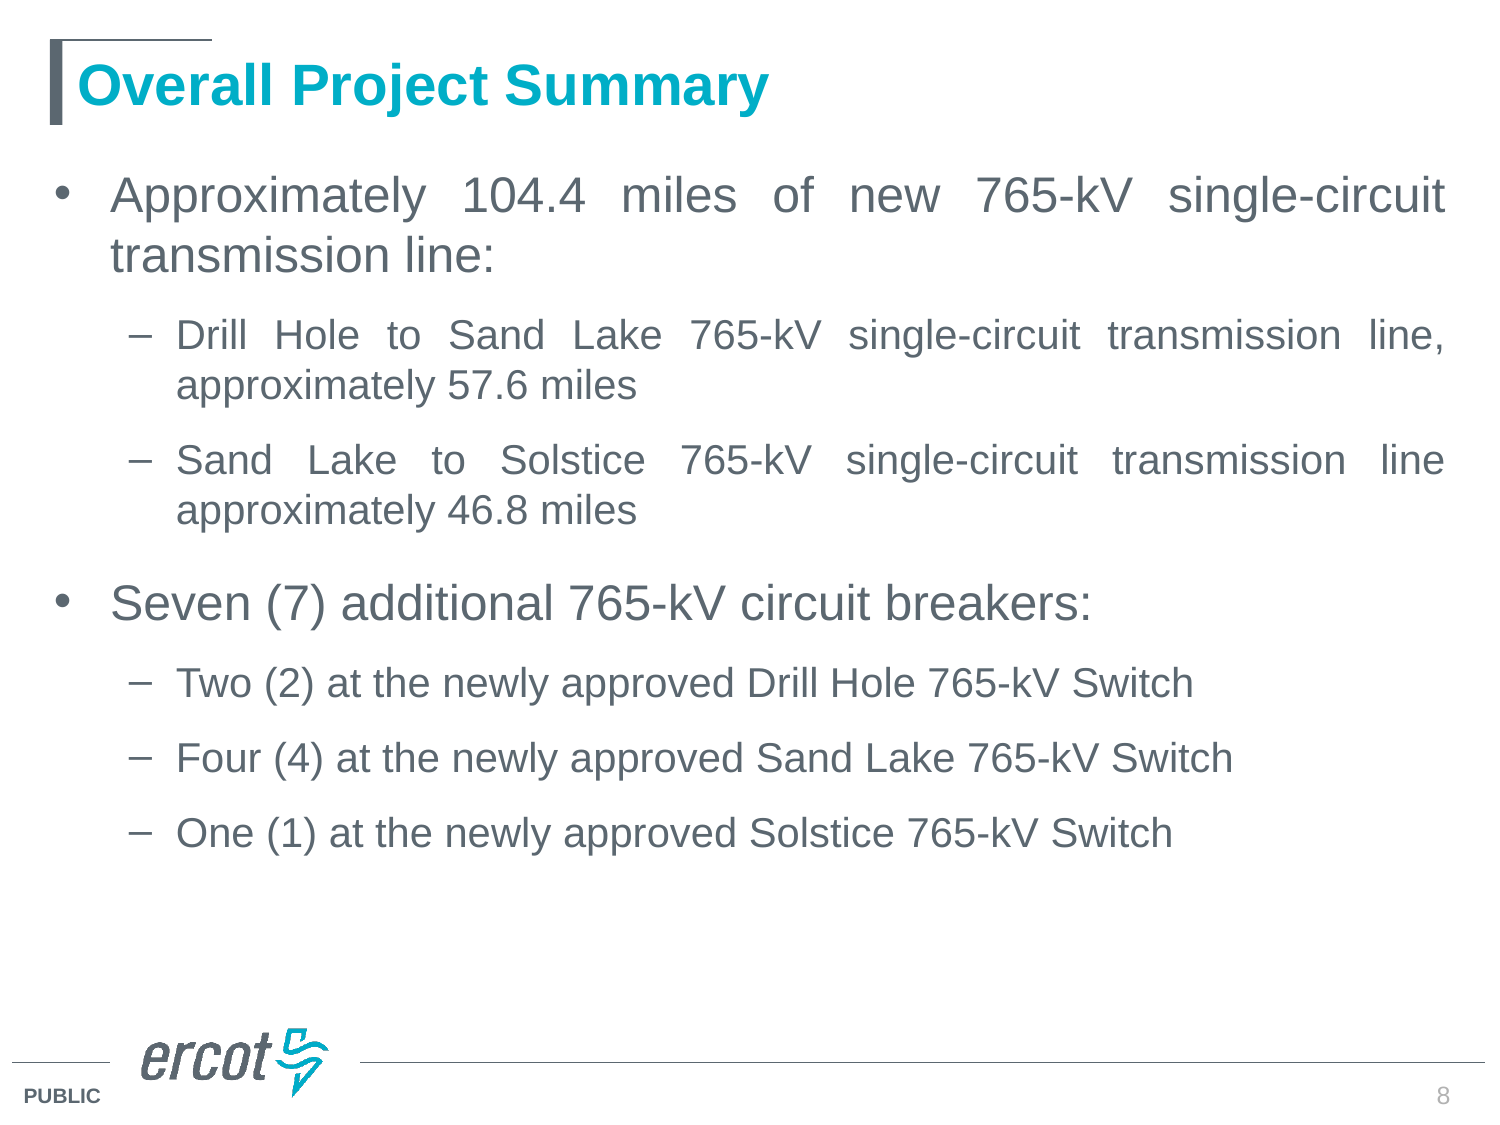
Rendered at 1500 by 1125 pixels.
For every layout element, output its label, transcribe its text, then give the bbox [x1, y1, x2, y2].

picture [137, 1024, 332, 1100]
slide_number 8 [1400, 1076, 1488, 1113]
list Approximately 104.4 miles of new 765-kV single-circuit transmission line: Drill Hole to Sand Lake 765-kV single-circuit transmission line, approximately 57.6 miles Sand Lake to Solstice 765-kV single-circuit transmission line approximately 46.8 miles Seven (7) additional 765-kV circuit breakers: Two (2) at the newly approved Drill Hole 765-kV Switch Four (4) at the newly approved Sand Lake 765-kV Switch One (1) at the newly approved Solstice 765-kV Switch [39, 155, 1461, 1018]
title Overall Project Summary [62, 39, 1450, 125]
